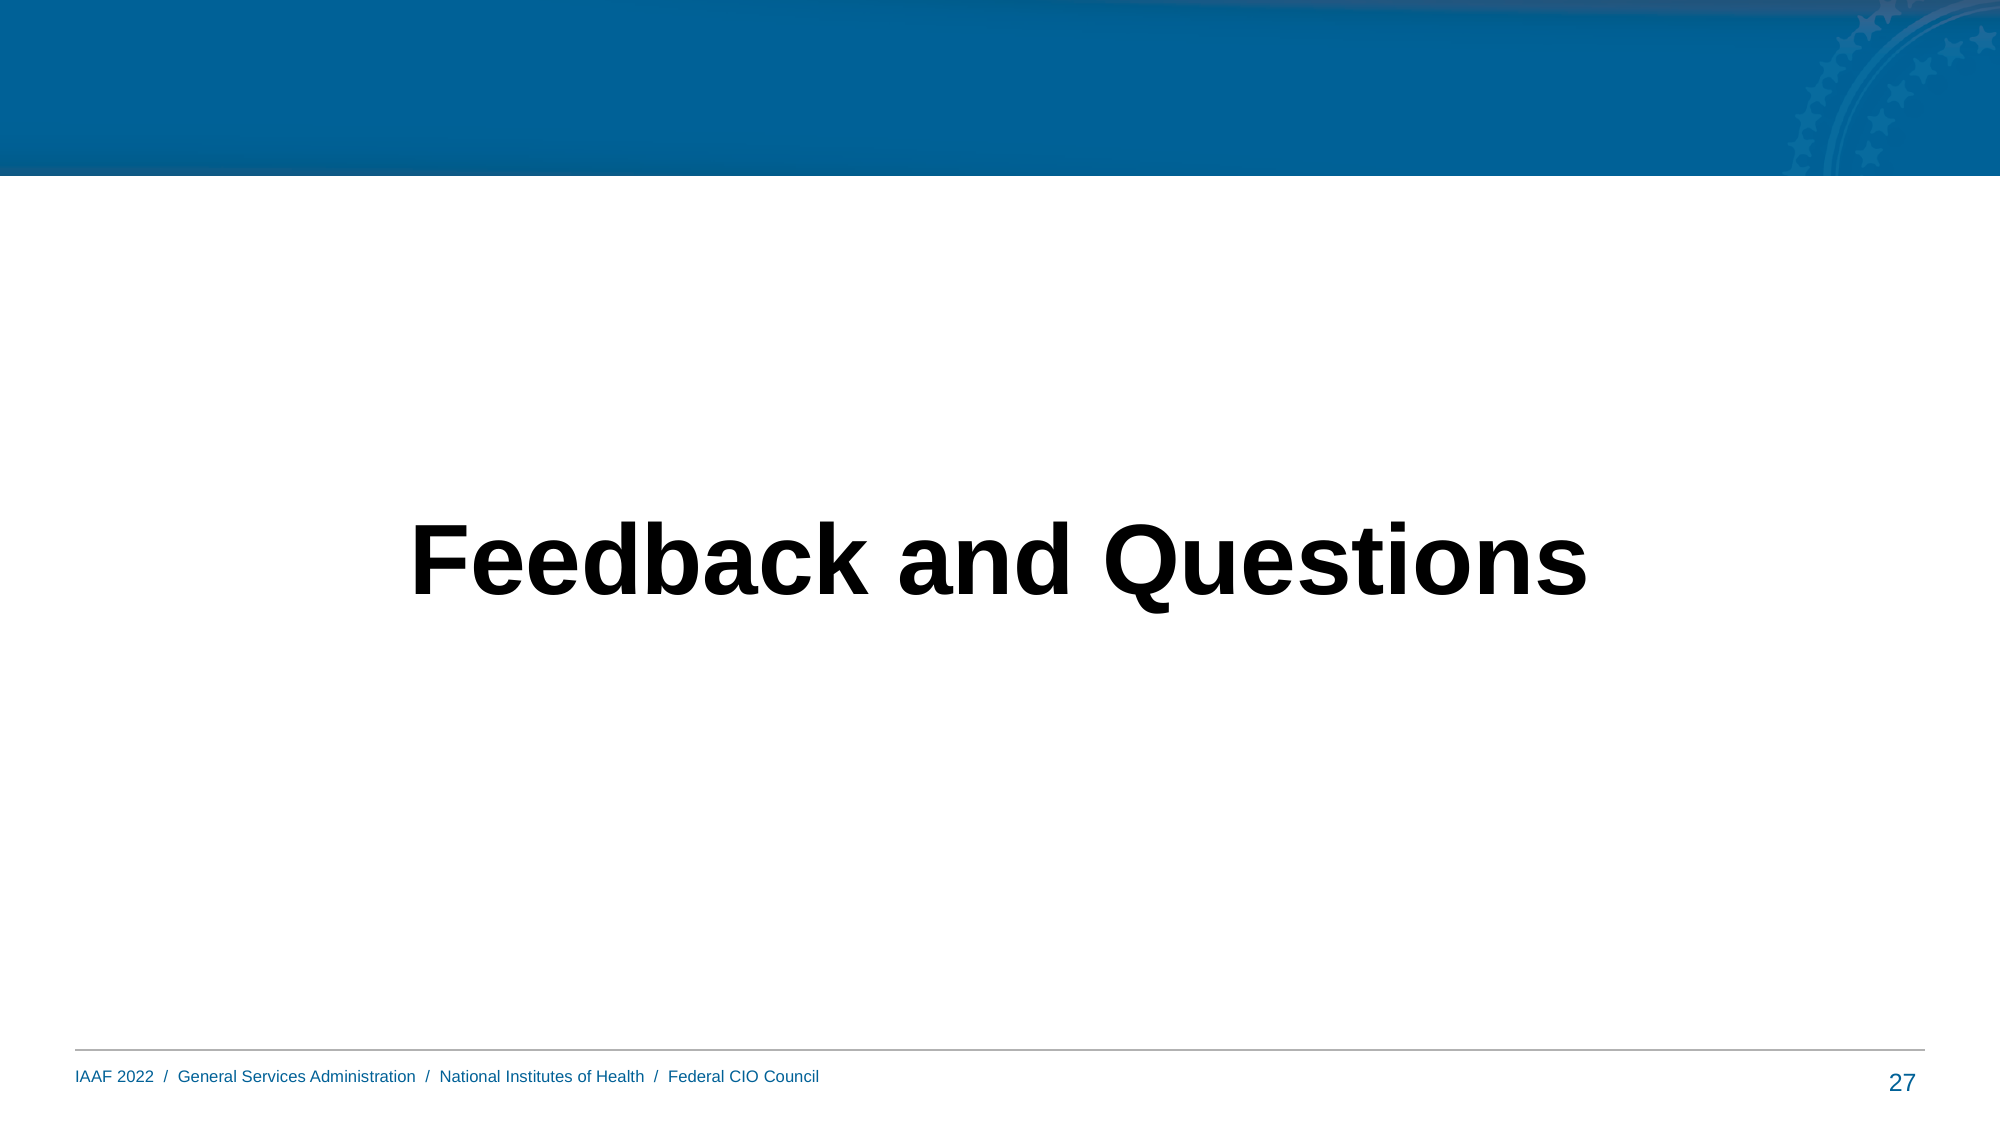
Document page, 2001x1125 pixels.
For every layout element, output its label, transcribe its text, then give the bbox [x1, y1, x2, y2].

slide_number 27 [1811, 1038, 1932, 1125]
picture [0, 0, 2000, 176]
picture [0, 168, 666, 176]
title Feedback and Questions [68, 470, 1932, 655]
